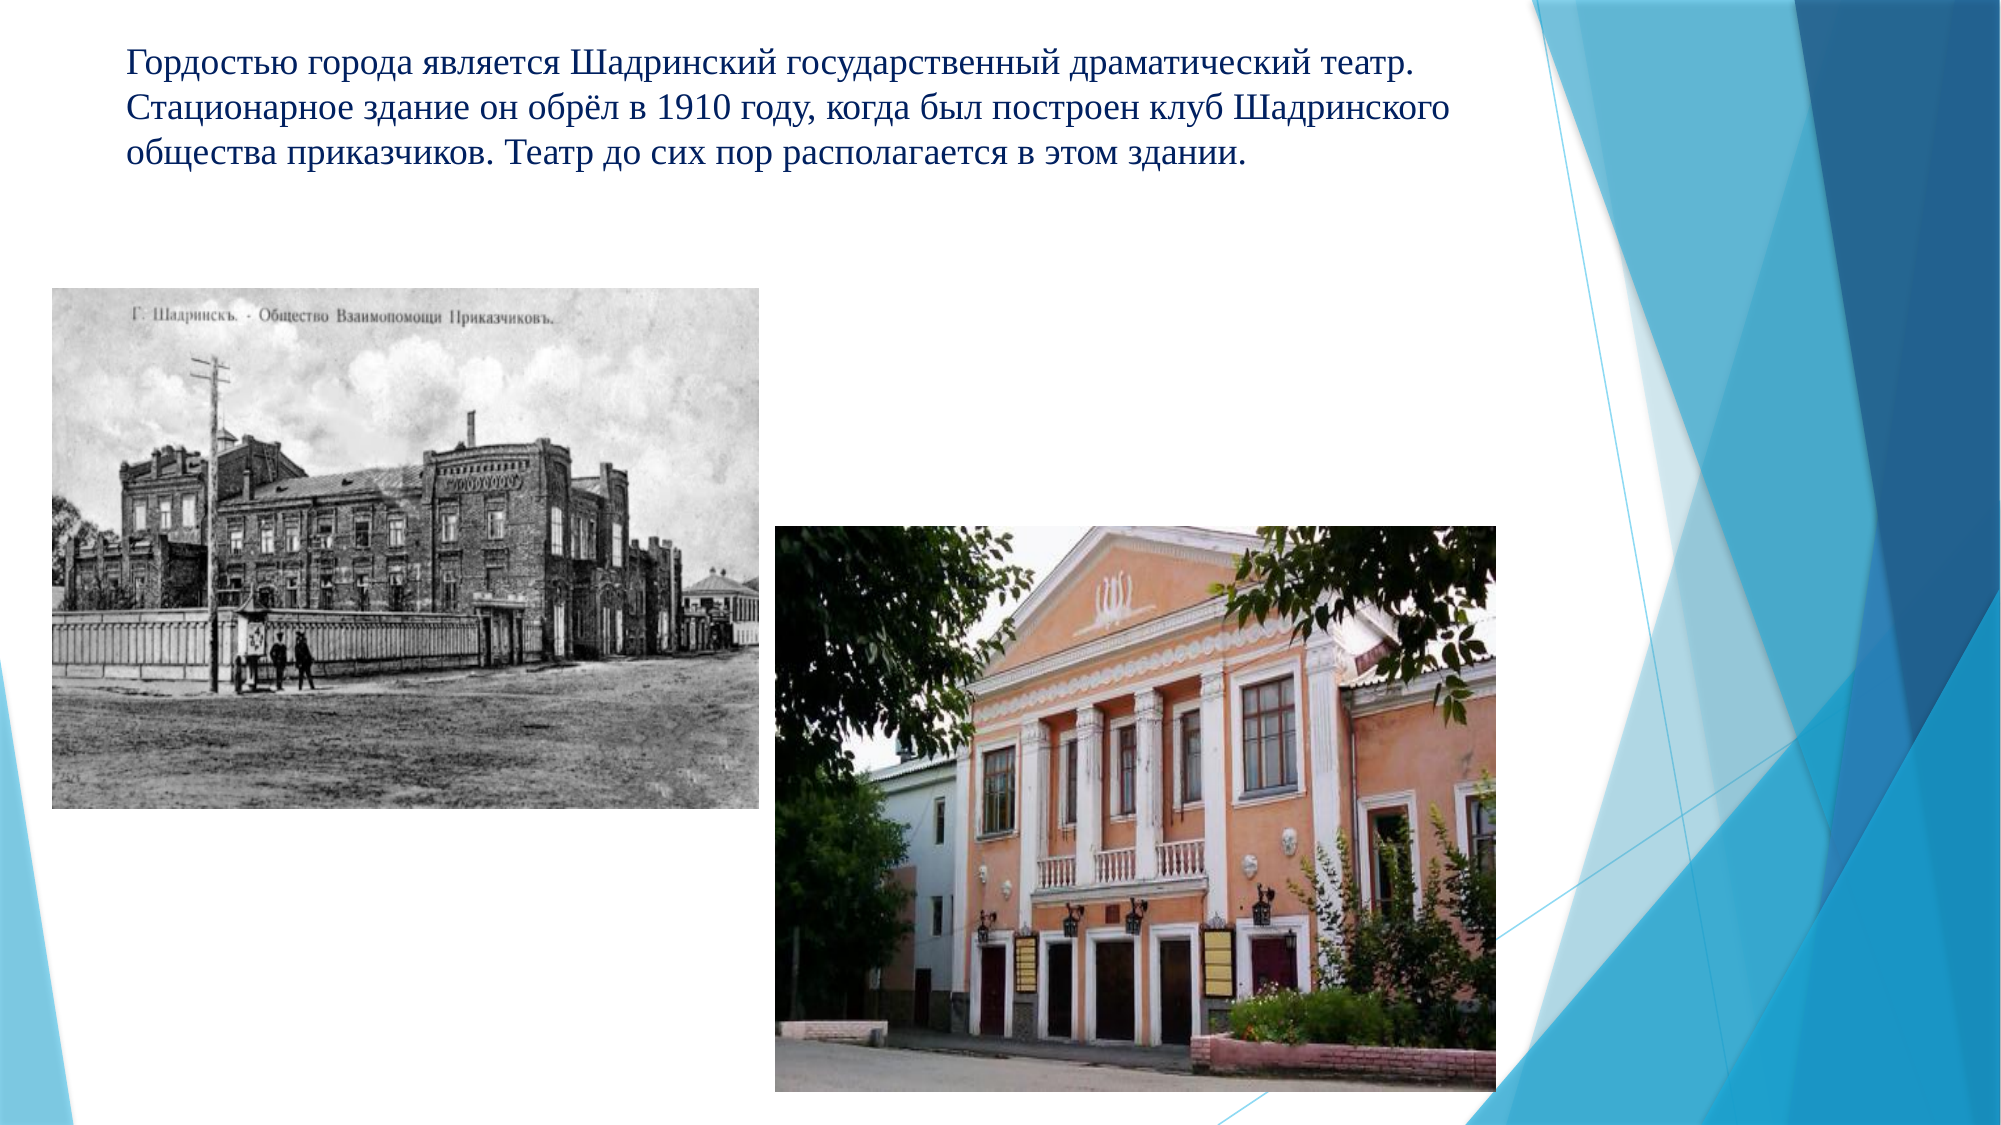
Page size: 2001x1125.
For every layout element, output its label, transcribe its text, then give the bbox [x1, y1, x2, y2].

title Гордостью города является Шадринский государственный драматический театр. Стационарное здание он обрёл в 1910 году, когда был построен клуб Шадринского общества приказчиков. Театр до сих пор располагается в этом здании. [111, 29, 1522, 317]
picture [775, 525, 1496, 1092]
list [52, 287, 759, 810]
